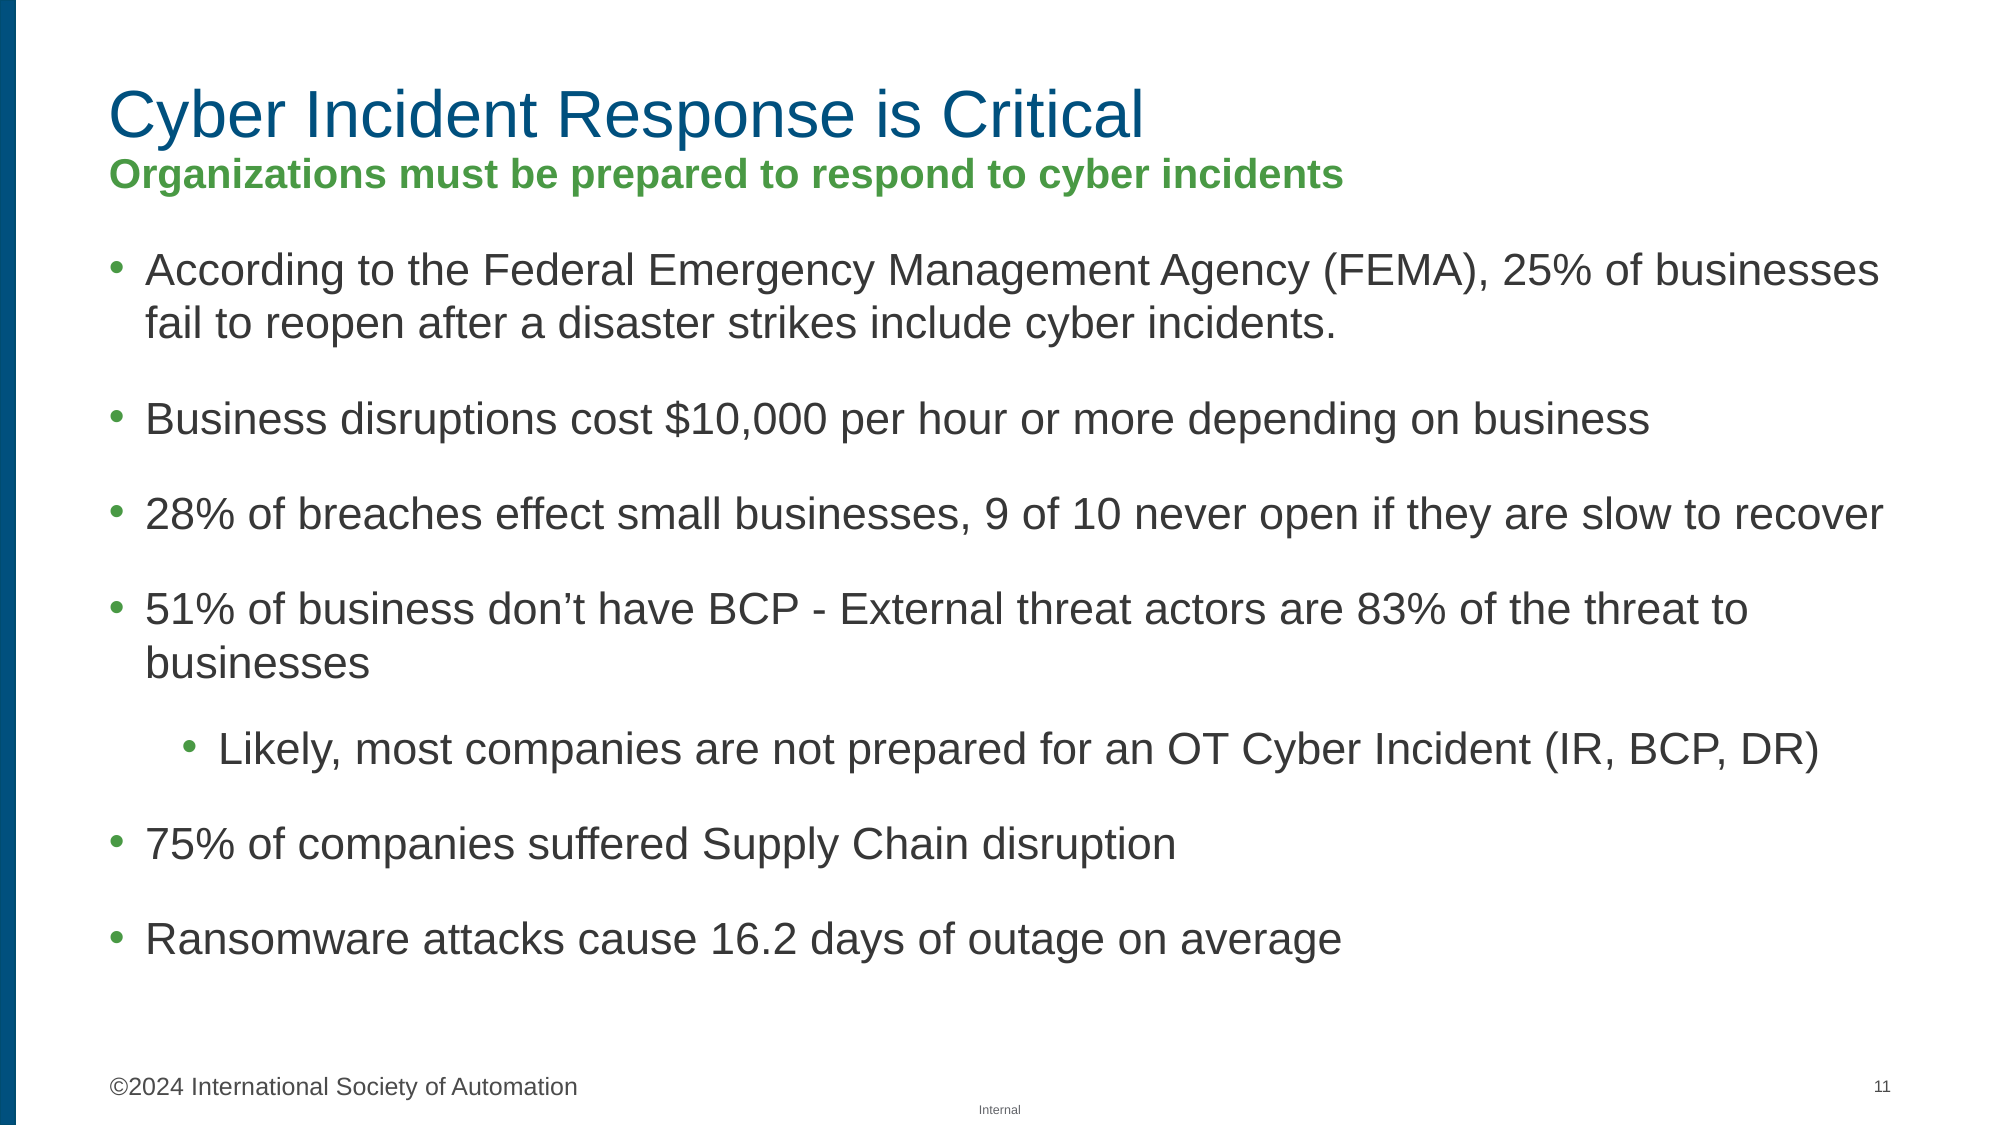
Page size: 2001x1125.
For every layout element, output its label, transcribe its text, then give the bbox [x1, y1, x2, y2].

title Cyber Incident Response is Critical Organizations must be prepared to respond to cyber incidents [93, 93, 1819, 184]
list According to the Federal Emergency Management Agency (FEMA), 25% of businesses fail to reopen after a disaster strikes include cyber incidents. Business disruptions cost $10,000 per hour or more depending on business 28% of breaches effect small businesses, 9 of 10 never open if they are slow to recover 51% of business don’t have BCP - External threat actors are 83% of the threat to businesses Likely, most companies are not prepared for an OT Cyber Incident (IR, BCP, DR) 75% of companies suffered Supply Chain disruption Ransomware attacks cause 16.2 days of outage on average [93, 232, 1907, 1014]
slide_number 11 [1456, 1071, 1907, 1100]
